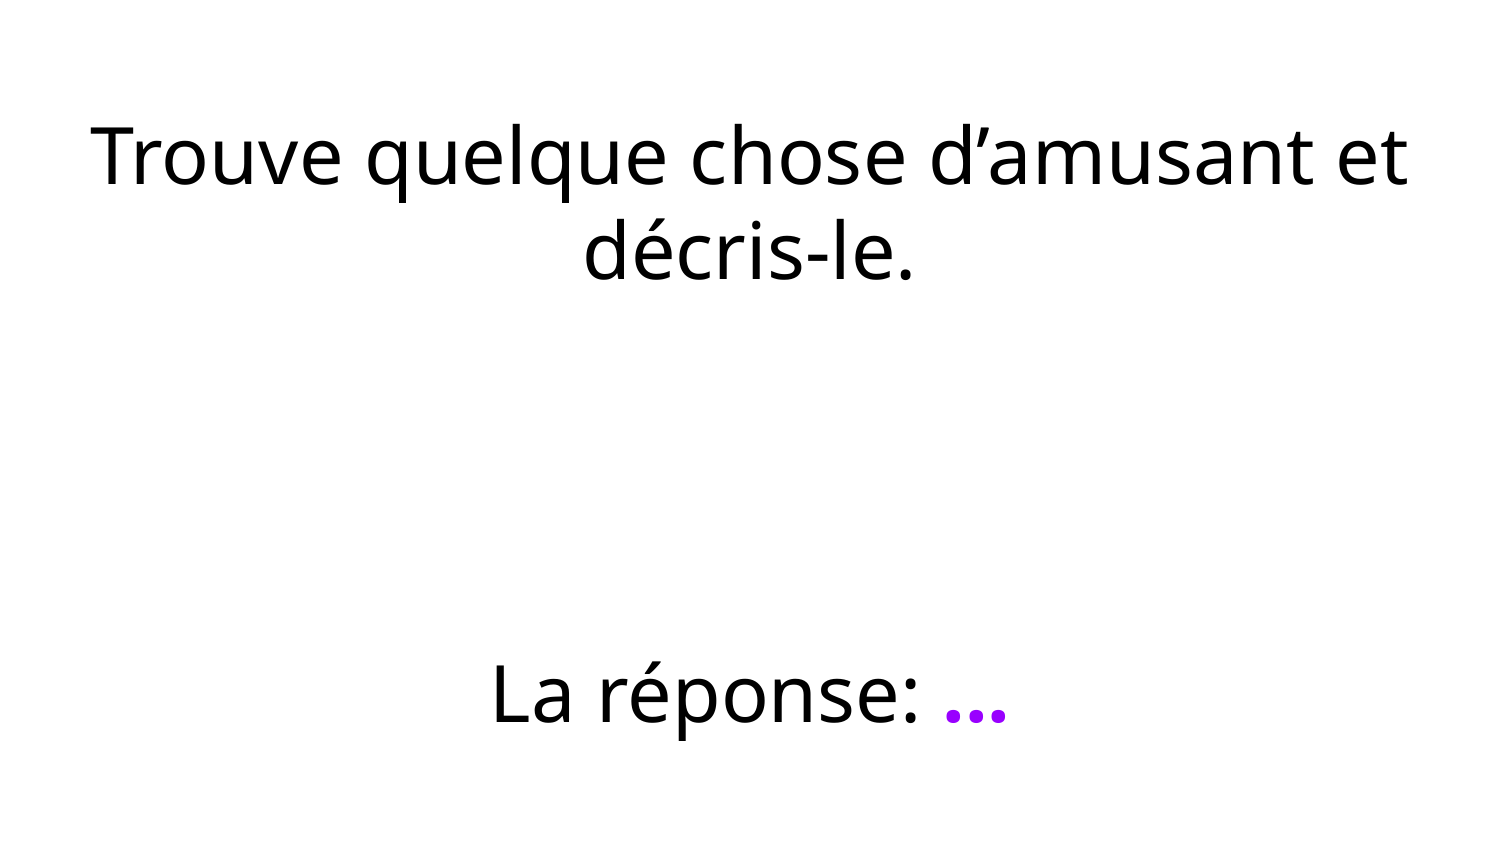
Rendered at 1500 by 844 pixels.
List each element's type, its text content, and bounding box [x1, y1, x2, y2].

text_box La réponse: ... [17, 628, 1483, 754]
text_box Trouve quelque chose d’amusant et décris-le. [17, 90, 1483, 216]
